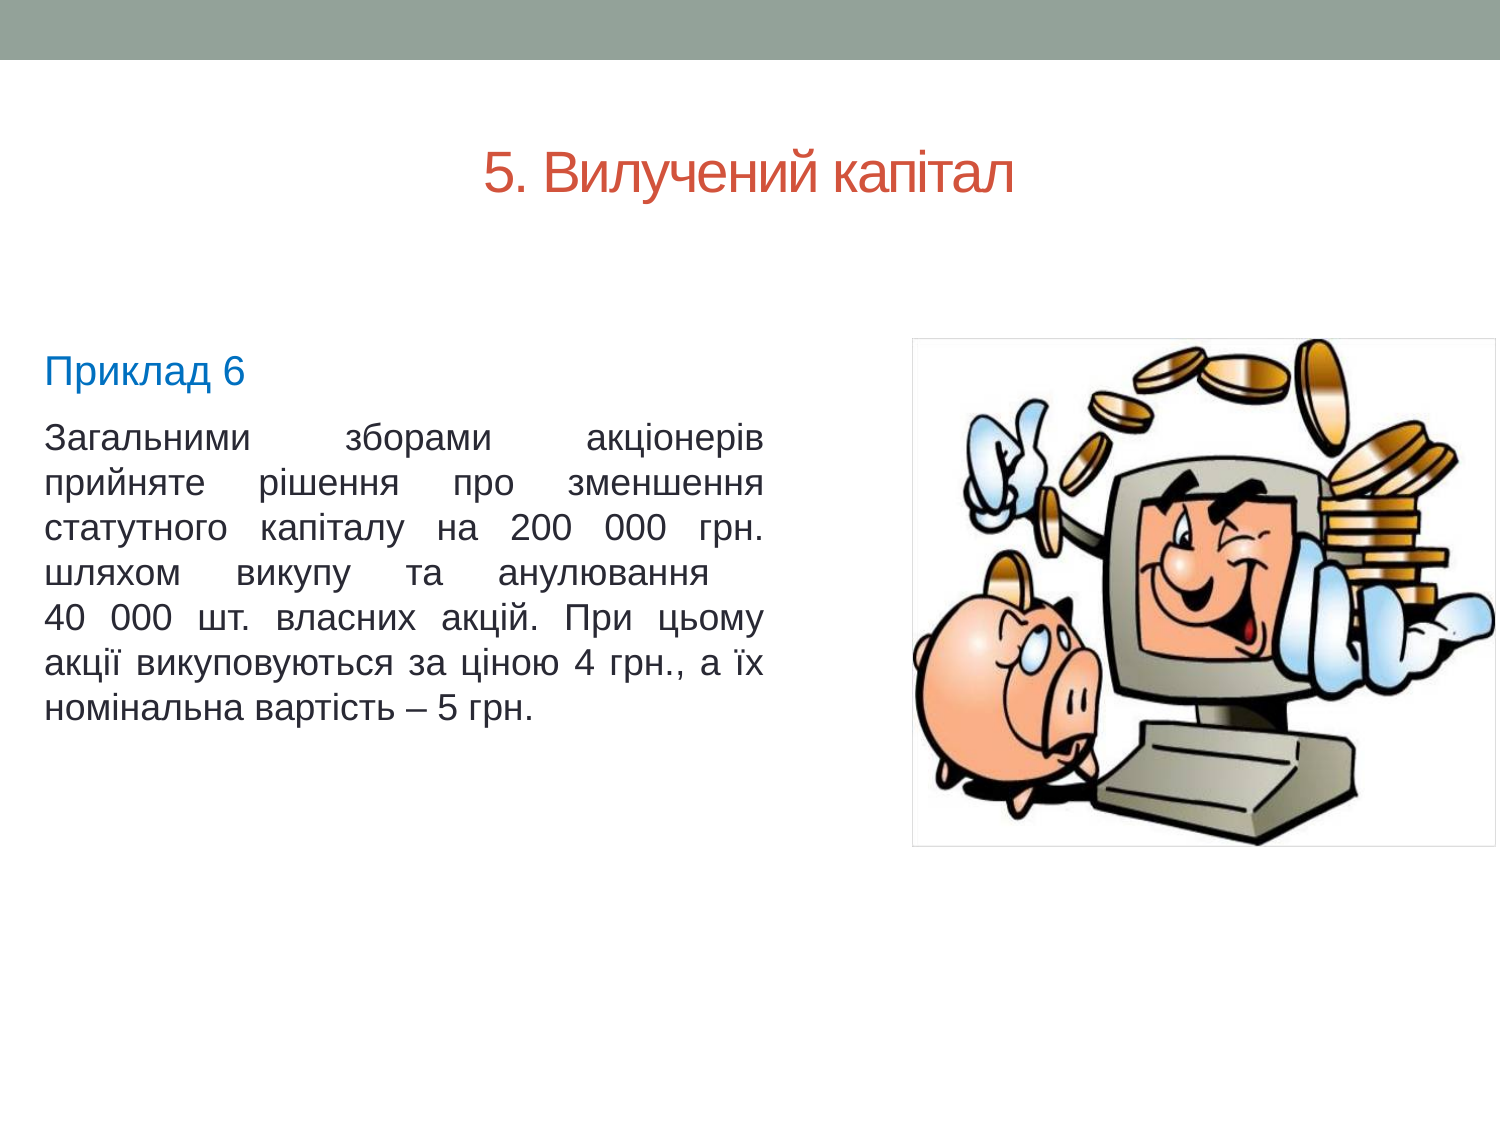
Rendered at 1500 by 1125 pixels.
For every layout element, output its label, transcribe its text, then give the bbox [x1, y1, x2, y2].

text_box Приклад 6 Загальними зборами акціонерів прийняте рішення про зменшення статутного капіталу на 200 000 грн. шляхом викупу та анулювання 40 000 шт. власних акцій. При цьому акції викуповуються за ціною 4 грн., а їх номінальна вартість – 5 грн. [29, 336, 780, 736]
title 5. Вилучений капітал [75, 87, 1425, 250]
picture [912, 338, 1496, 847]
